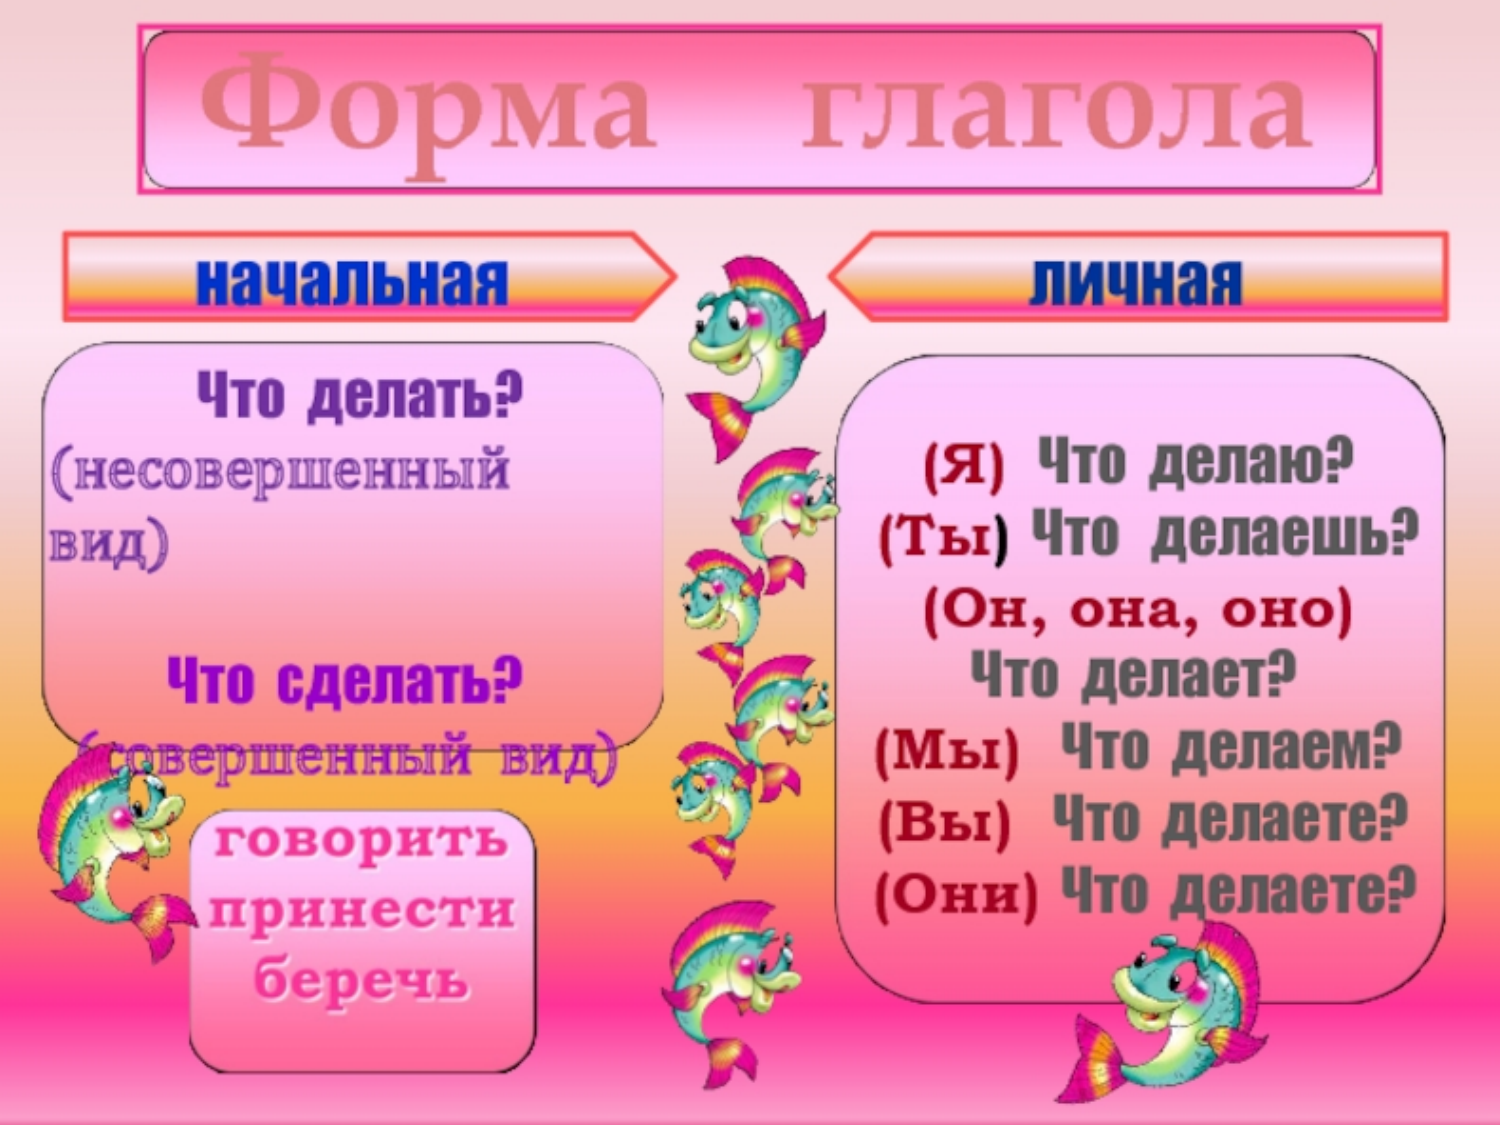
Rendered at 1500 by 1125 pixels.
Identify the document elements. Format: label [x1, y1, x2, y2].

list [0, 0, 1500, 1125]
